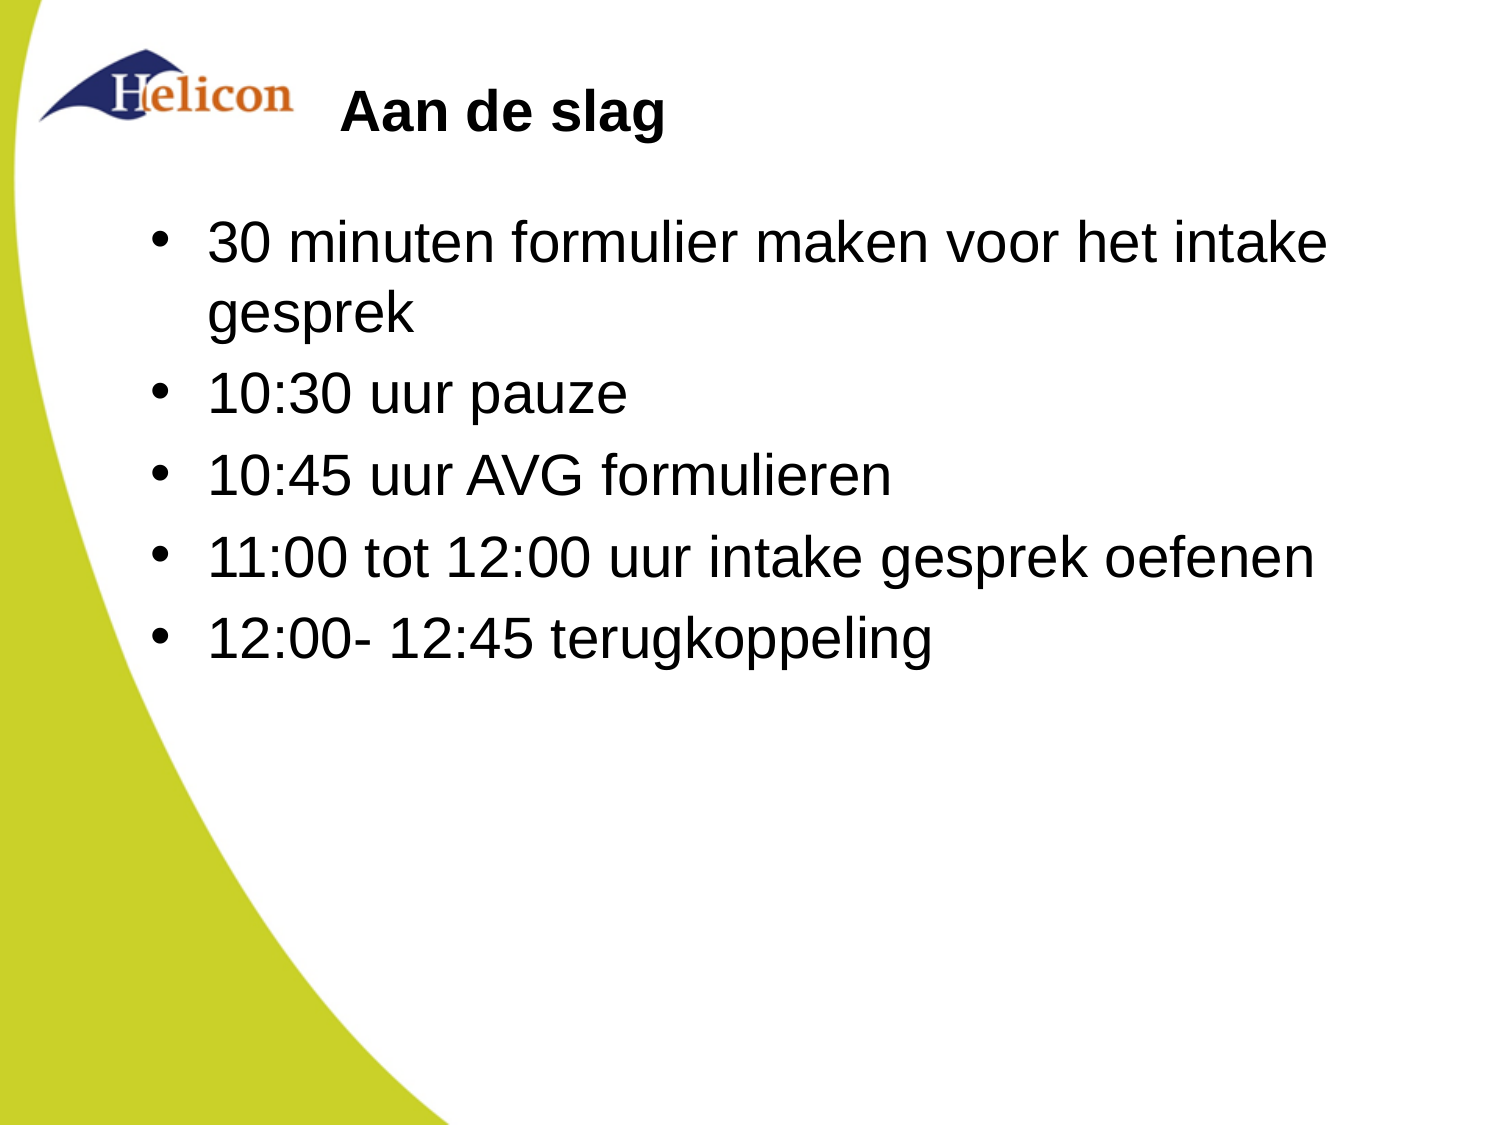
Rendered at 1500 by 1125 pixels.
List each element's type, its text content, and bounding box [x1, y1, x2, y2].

picture [0, 0, 1500, 1125]
list 30 minuten formulier maken voor het intake gesprek 10:30 uur pauze 10:45 uur AVG formulieren 11:00 tot 12:00 uur intake gesprek oefenen 12:00- 12:45 terugkoppeling [135, 196, 1425, 1005]
title Aan de slag [324, 54, 1415, 161]
